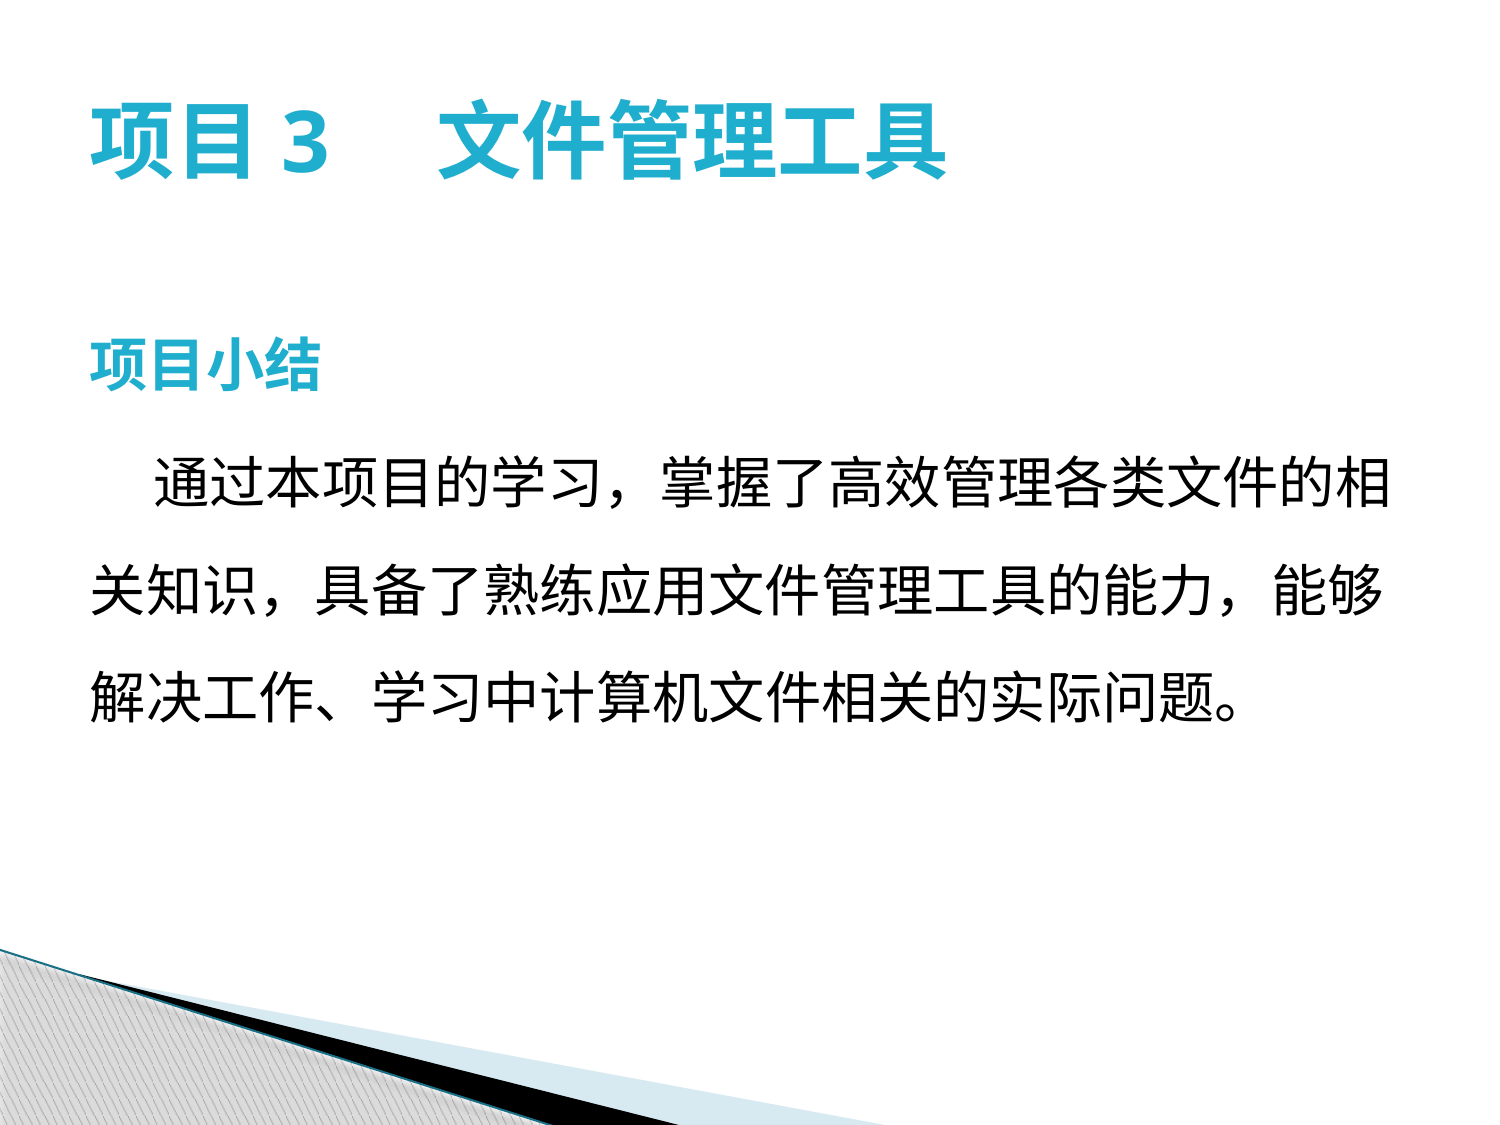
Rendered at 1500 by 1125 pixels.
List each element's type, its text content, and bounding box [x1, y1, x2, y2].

list 项目小结 通过本项目的学习，掌握了高效管理各类文件的相关知识，具备了熟练应用文件管理工具的能力，能够解决工作、学习中计算机文件相关的实际问题。 [75, 278, 1425, 1000]
title 项目3 文件管理工具 [75, 45, 1425, 233]
